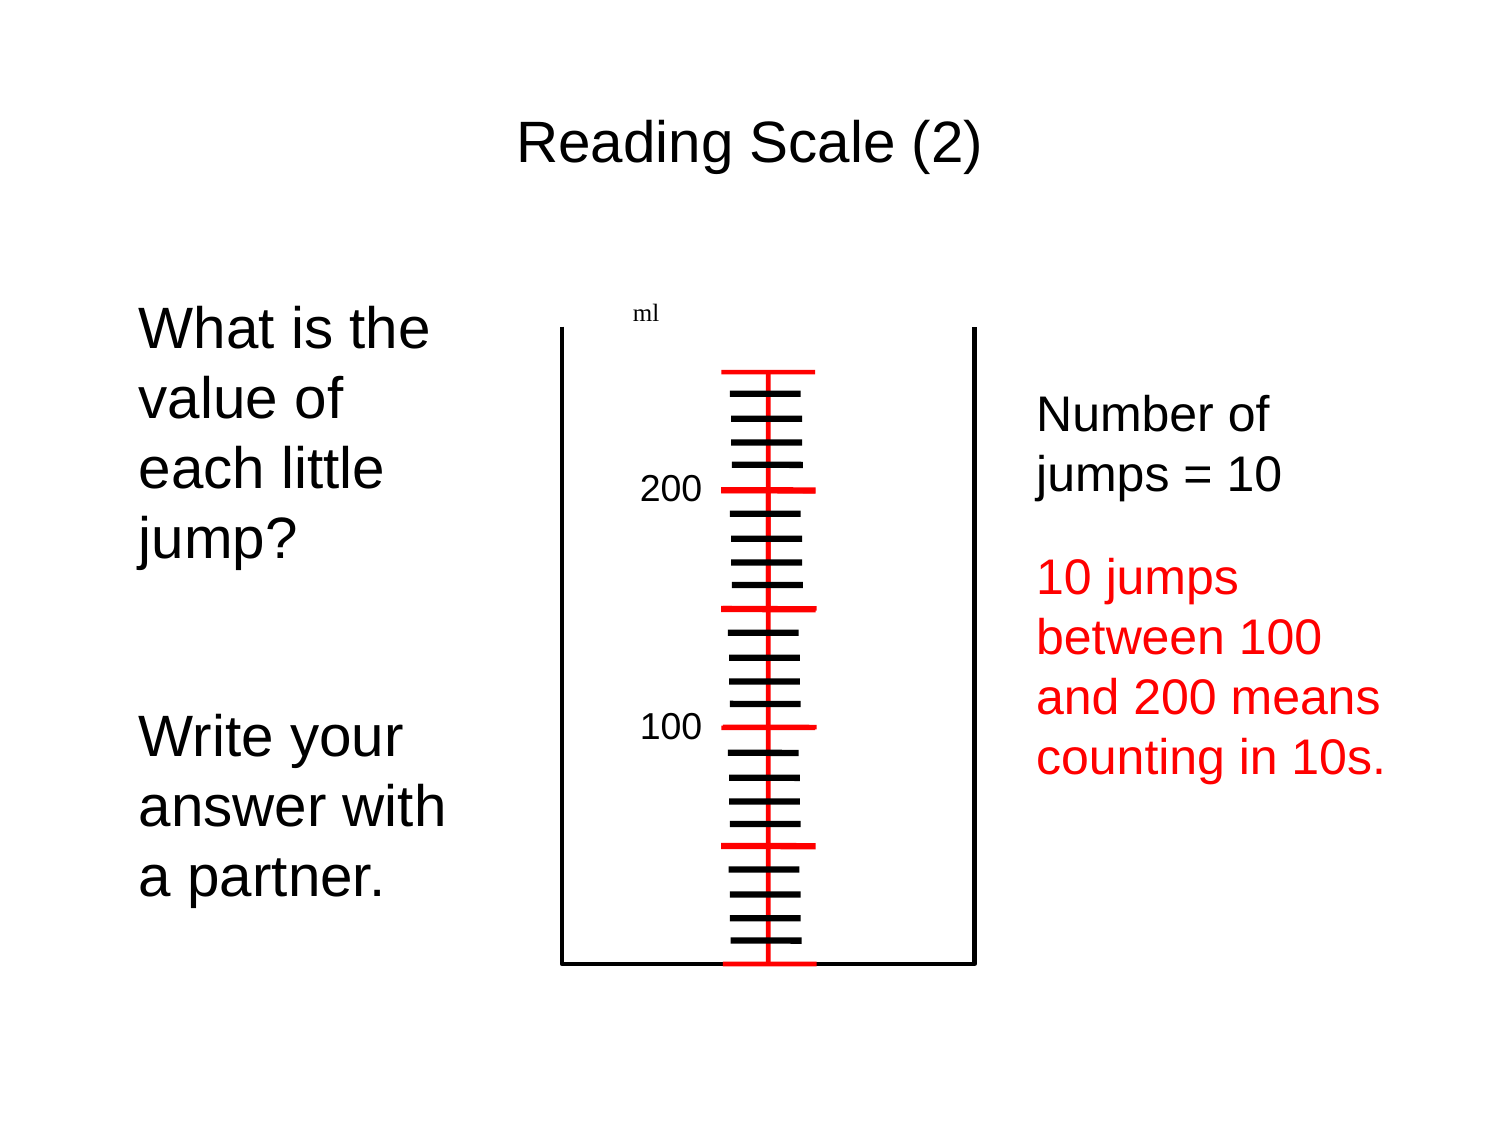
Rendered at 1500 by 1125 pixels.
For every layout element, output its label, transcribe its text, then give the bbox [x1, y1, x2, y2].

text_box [561, 288, 975, 965]
text_box Number of jumps = 10 [1021, 373, 1424, 509]
text_box What is the value of each little jump? Write your answer with a partner. [123, 282, 490, 916]
title Reading Scale (2) [74, 44, 1426, 233]
text_box 10 jumps between 100 and 200 means counting in 10s. [1021, 537, 1424, 793]
